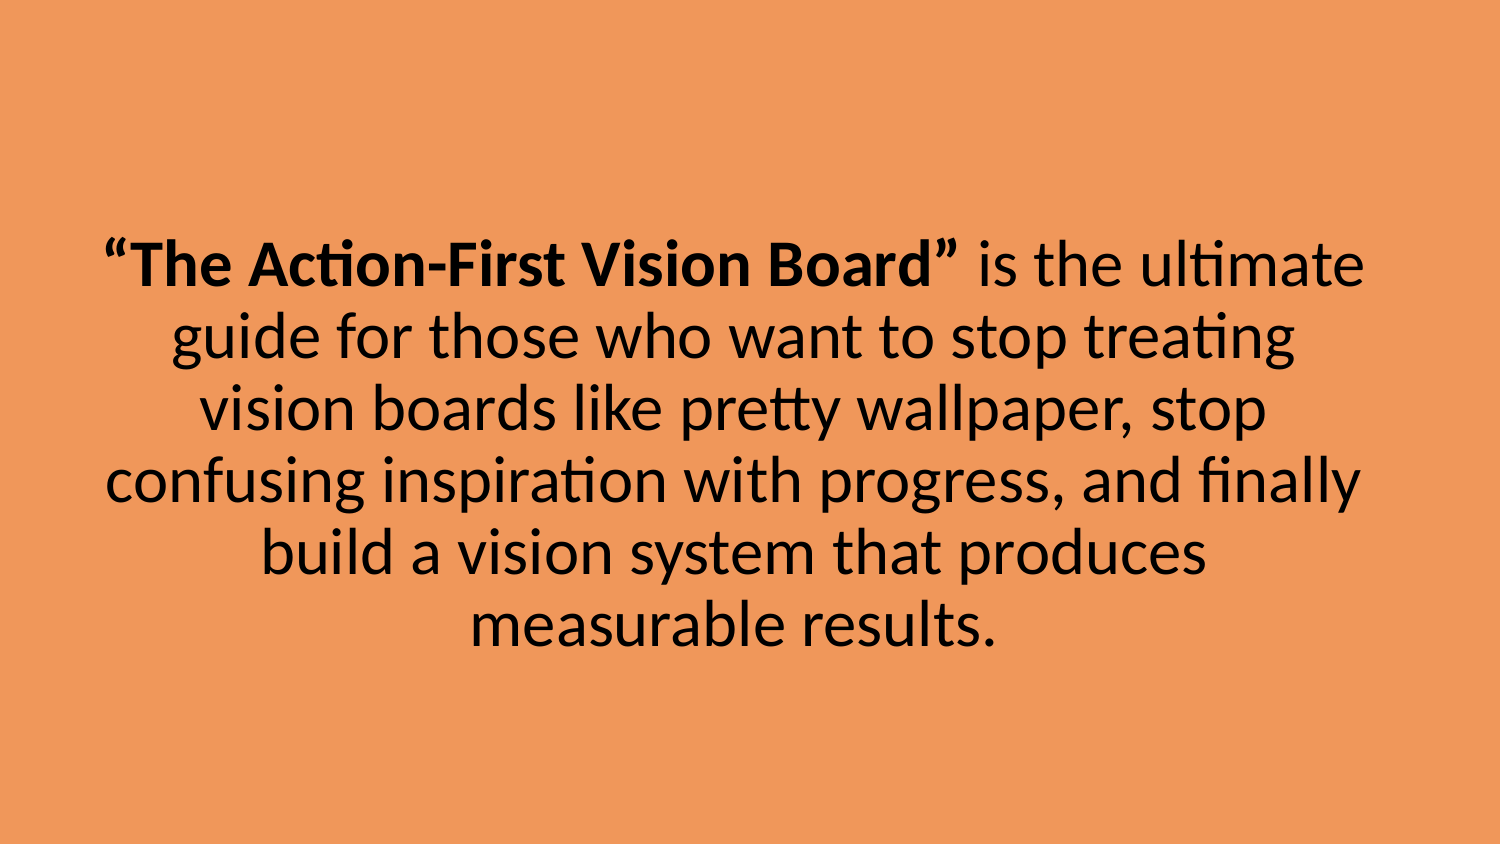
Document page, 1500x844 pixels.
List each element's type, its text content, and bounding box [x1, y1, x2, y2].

list “The Action-First Vision Board” is the ultimate guide for those who want to stop treating vision boards like pretty wallpaper, stop confusing inspiration with progress, and finally build a vision system that produces measurable results. [82, 221, 1386, 364]
